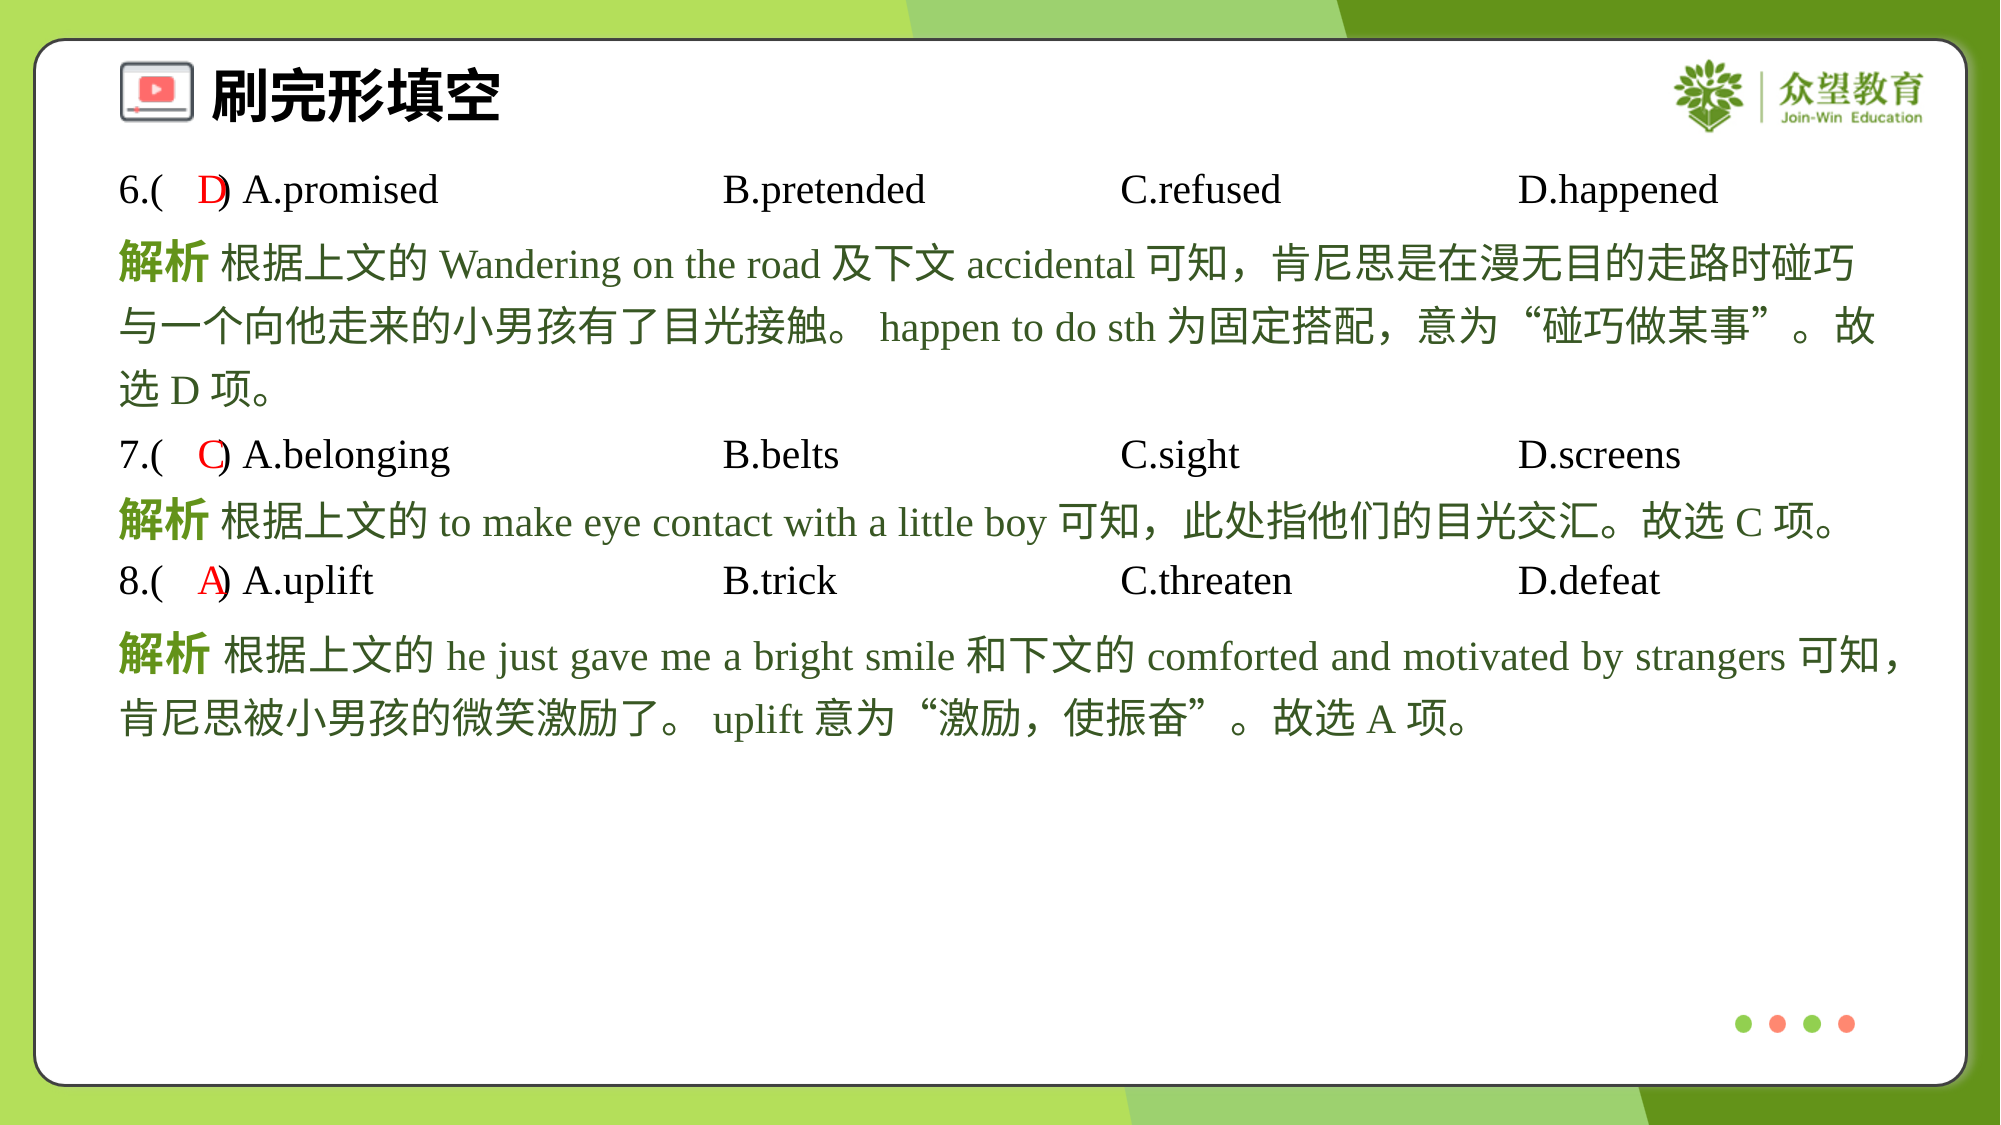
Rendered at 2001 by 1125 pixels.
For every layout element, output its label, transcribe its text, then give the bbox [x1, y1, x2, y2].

text_box 8.( ) A.uplift B.trick C.threaten D.defeat [233, 540, 1883, 598]
text_box 7.( ) A.belonging B.belts C.sight D.screens [231, 413, 1883, 471]
text_box C [192, 413, 231, 472]
text_box 解析 根据上文的to make eye contact with a little boy可知，此处指他们的目光交汇。故选C项。 [118, 476, 1918, 539]
text_box 7.( ) A.belonging B.belts C.sight D.screens [118, 413, 192, 471]
text_box 解析 根据上文的Wandering on the road及下文accidental可知，肯尼思是在漫无目的走路时碰巧与一个向他走来的小男孩有了目光接触。happen to do sth为固定搭配，意为“碰巧做某事”。故选D项。 [118, 218, 1883, 408]
text_box 6.( ) A.promised B.pretended C.refused D.happened [233, 149, 1883, 207]
text_box 8.( ) A.uplift B.trick C.threaten D.defeat [118, 540, 192, 598]
text_box 解析 根据上文的he just gave me a bright smile和下文的comforted and motivated by strangers可知，肯尼思被小男孩的微笑激励了。uplift意为“激励，使振奋”。故选A项。 [118, 610, 1883, 737]
picture [0, 0, 2000, 1125]
text_box D [192, 149, 233, 207]
text_box A [192, 540, 233, 599]
text_box 6.( ) A.promised B.pretended C.refused D.happened [118, 149, 192, 207]
